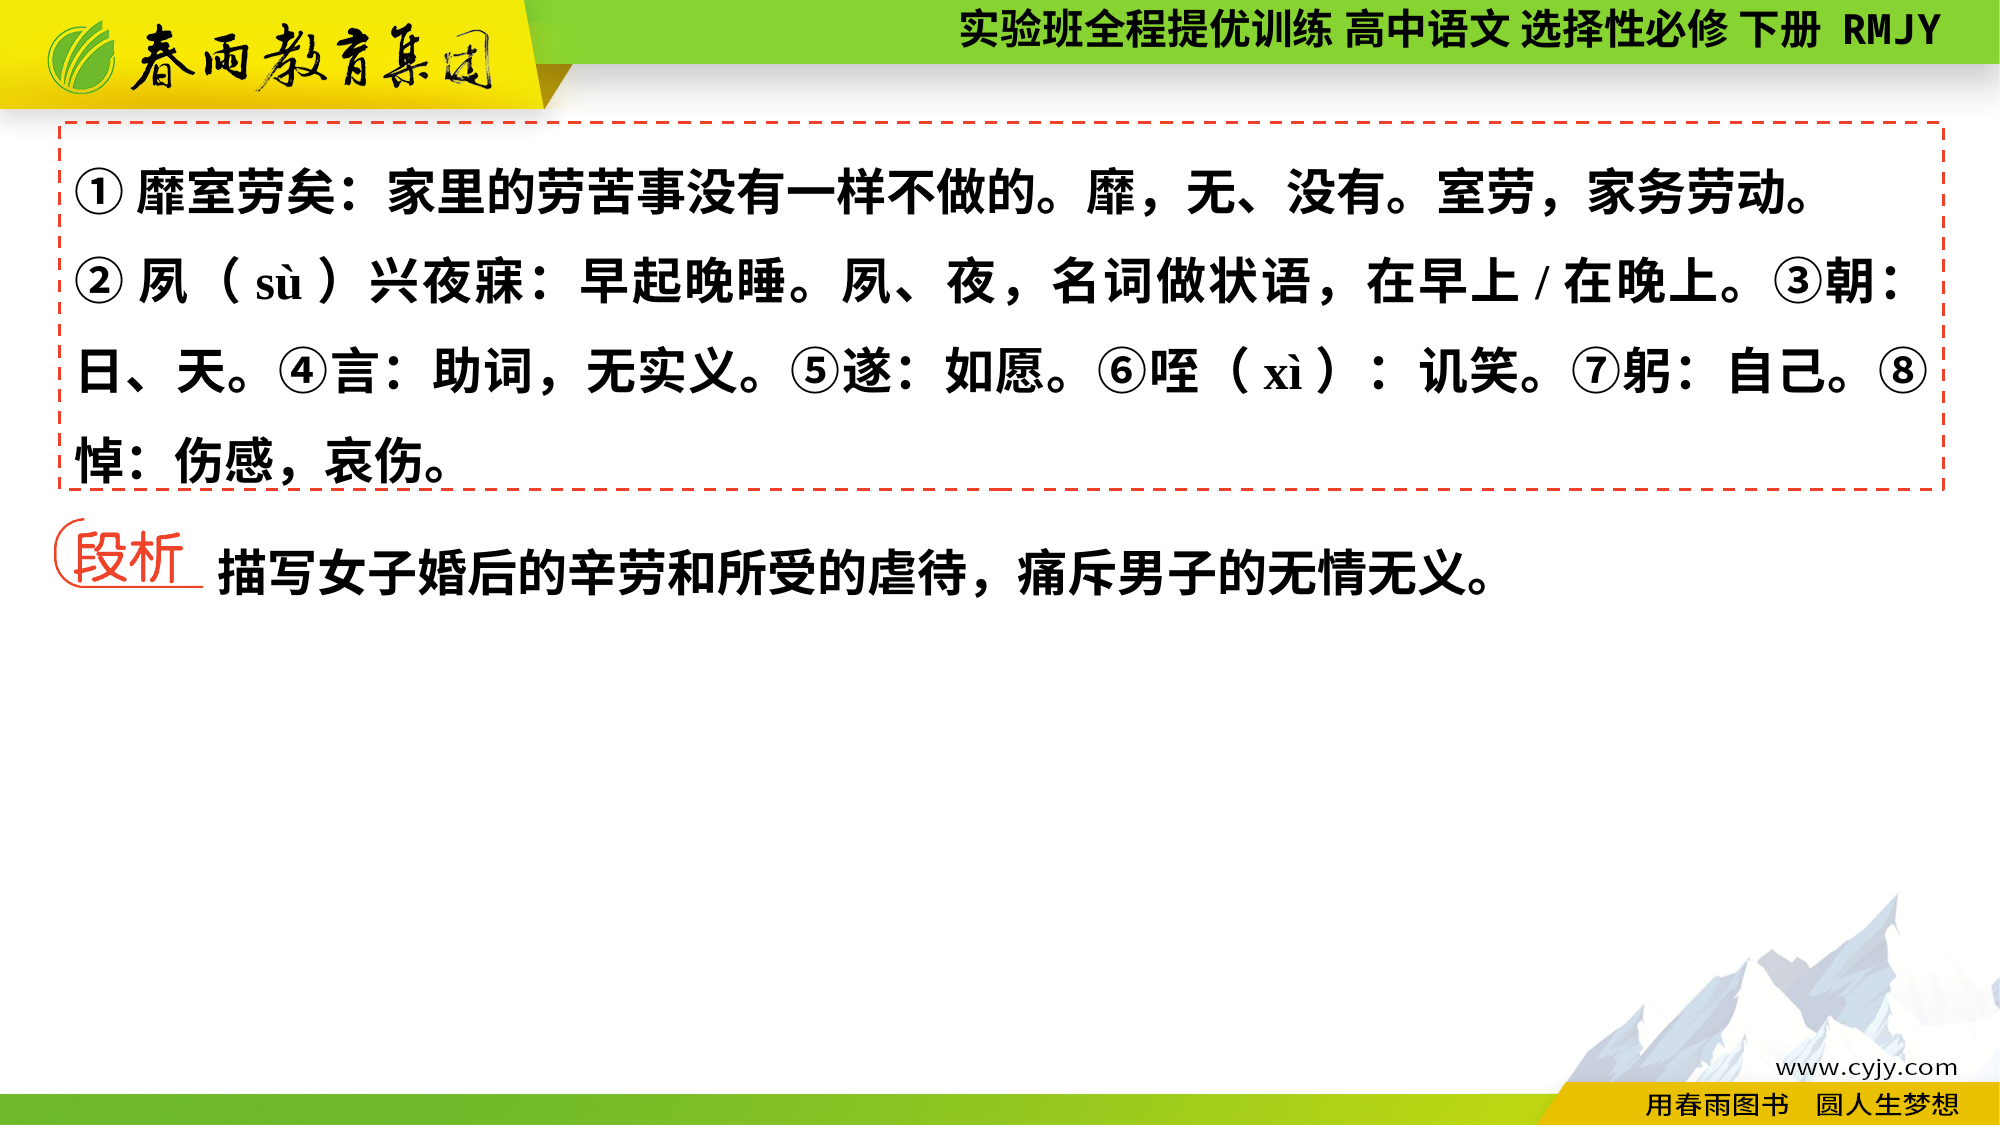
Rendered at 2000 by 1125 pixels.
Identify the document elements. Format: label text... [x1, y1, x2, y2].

text_box 描写女子婚后的辛劳和所受的虐待，痛斥男子的无情无义。 [202, 503, 1944, 609]
list ①靡室劳矣：家里的劳苦事没有一样不做的。靡，无、没有。室劳，家务劳动。 ②夙（sù）兴夜寐：早起晚睡。夙、夜，名词做状语，在早上/在晚上。③朝：日、天。④言：助词，无实义。⑤遂：如愿。⑥咥（xì）：讥笑。⑦躬：自己。⑧悼：伤感，哀伤。 [59, 122, 1944, 490]
picture [0, 0, 2000, 1125]
